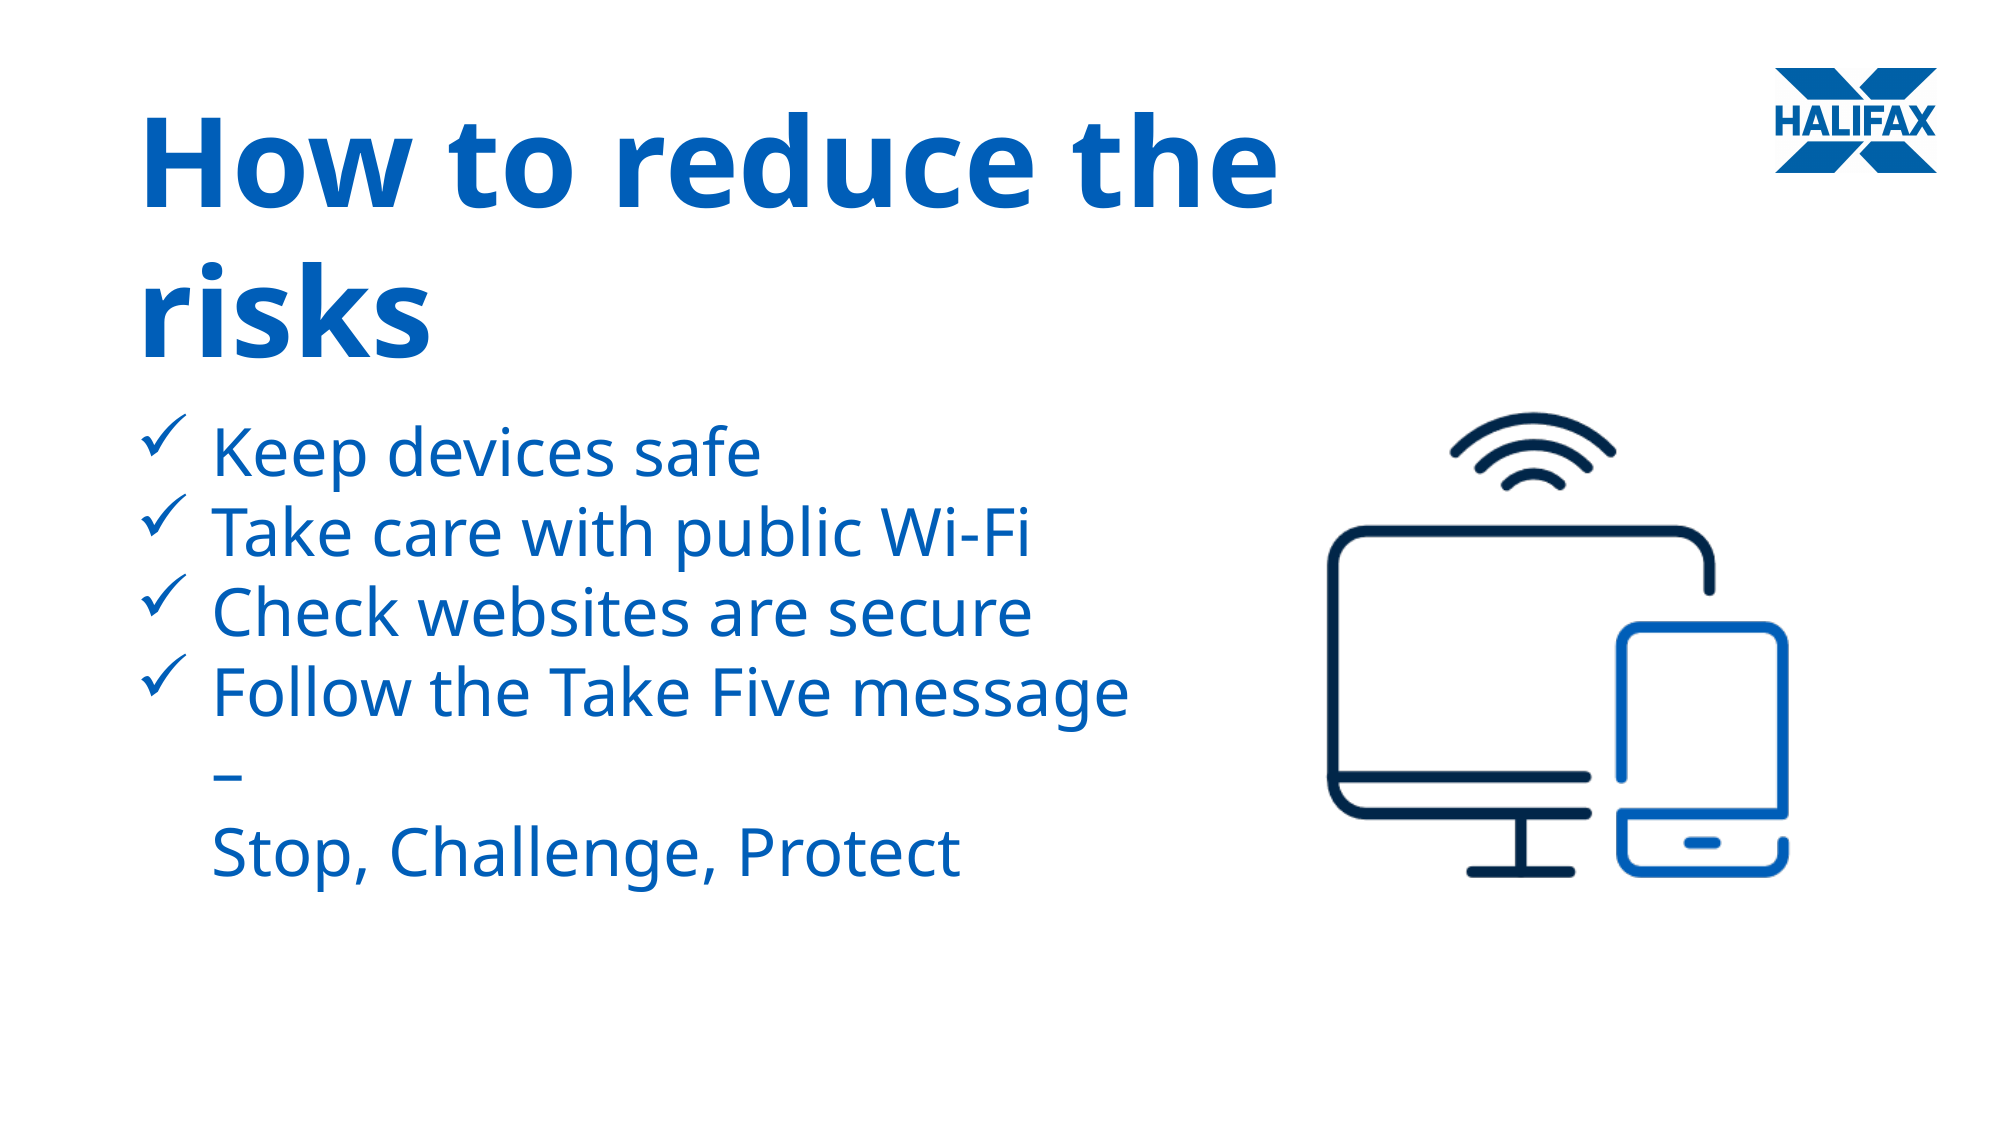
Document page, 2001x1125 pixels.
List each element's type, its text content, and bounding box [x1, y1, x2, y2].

list How to reduce the risks [121, 75, 1579, 221]
picture [1775, 68, 1937, 173]
list Keep devices safe Take care with public Wi-Fi Check websites are secure Follow the Take Five message – Stop, Challenge, Protect [121, 328, 1170, 972]
picture [1236, 327, 1879, 972]
